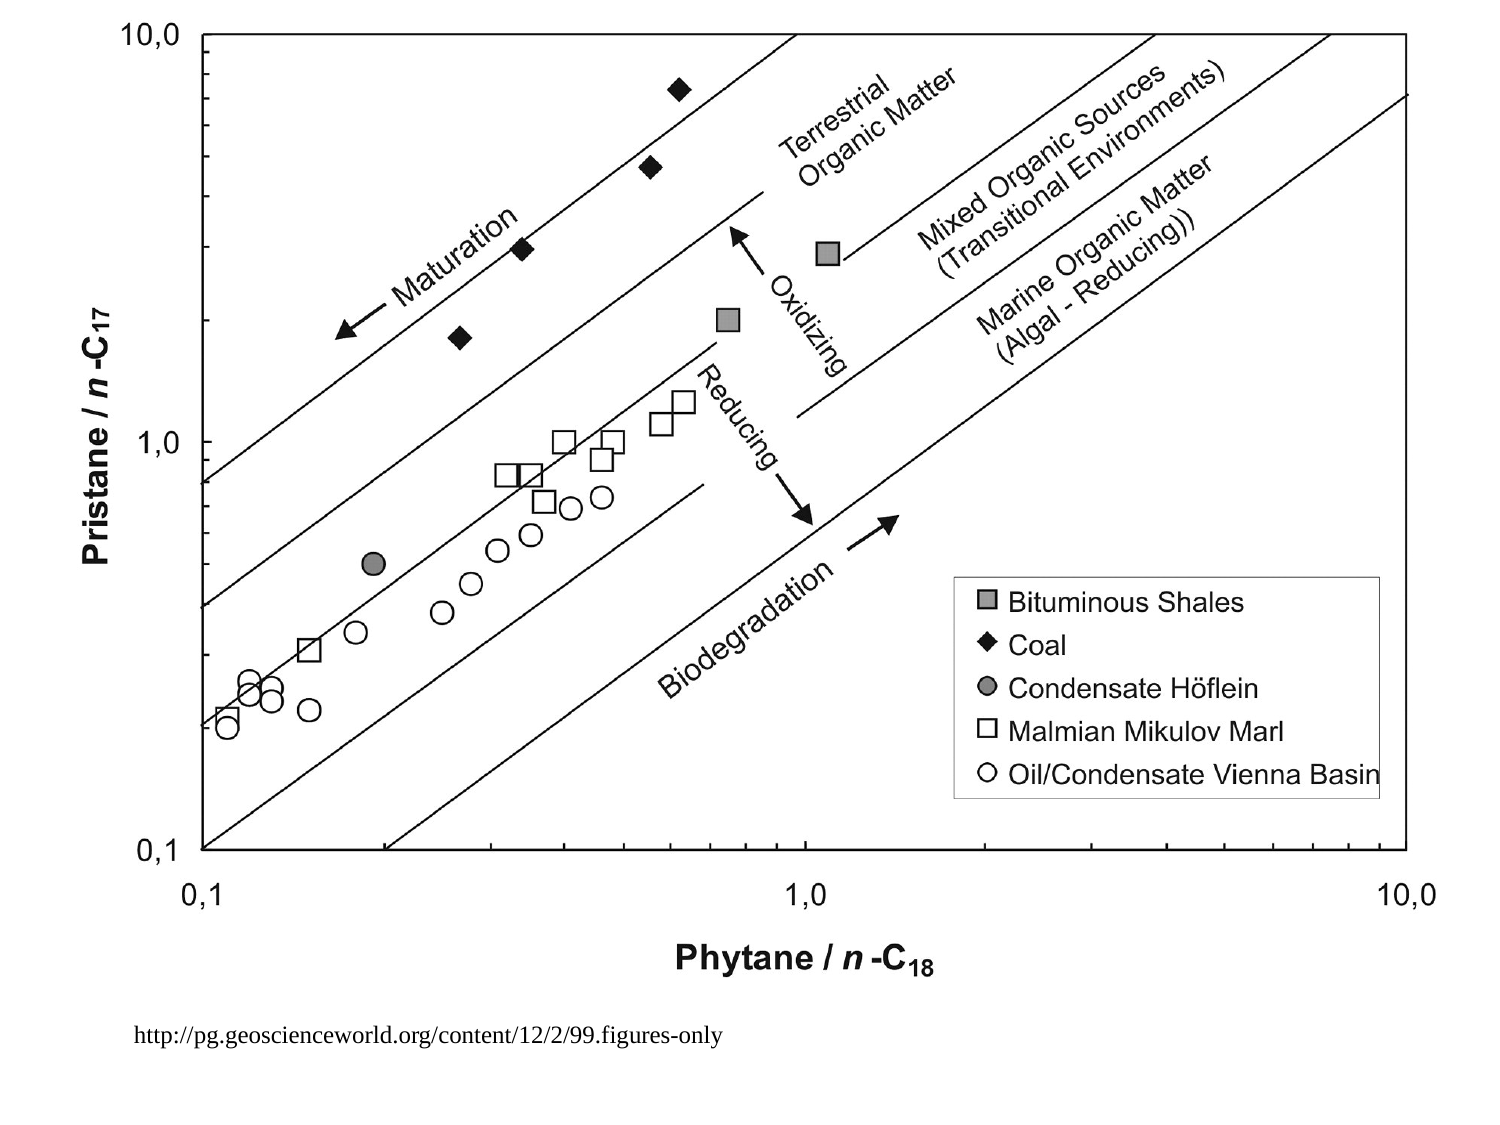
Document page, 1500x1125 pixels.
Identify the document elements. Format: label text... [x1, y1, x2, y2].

text_box http://pg.geoscienceworld.org/content/12/2/99.figures-only [119, 1011, 1395, 1057]
picture [77, 19, 1437, 978]
